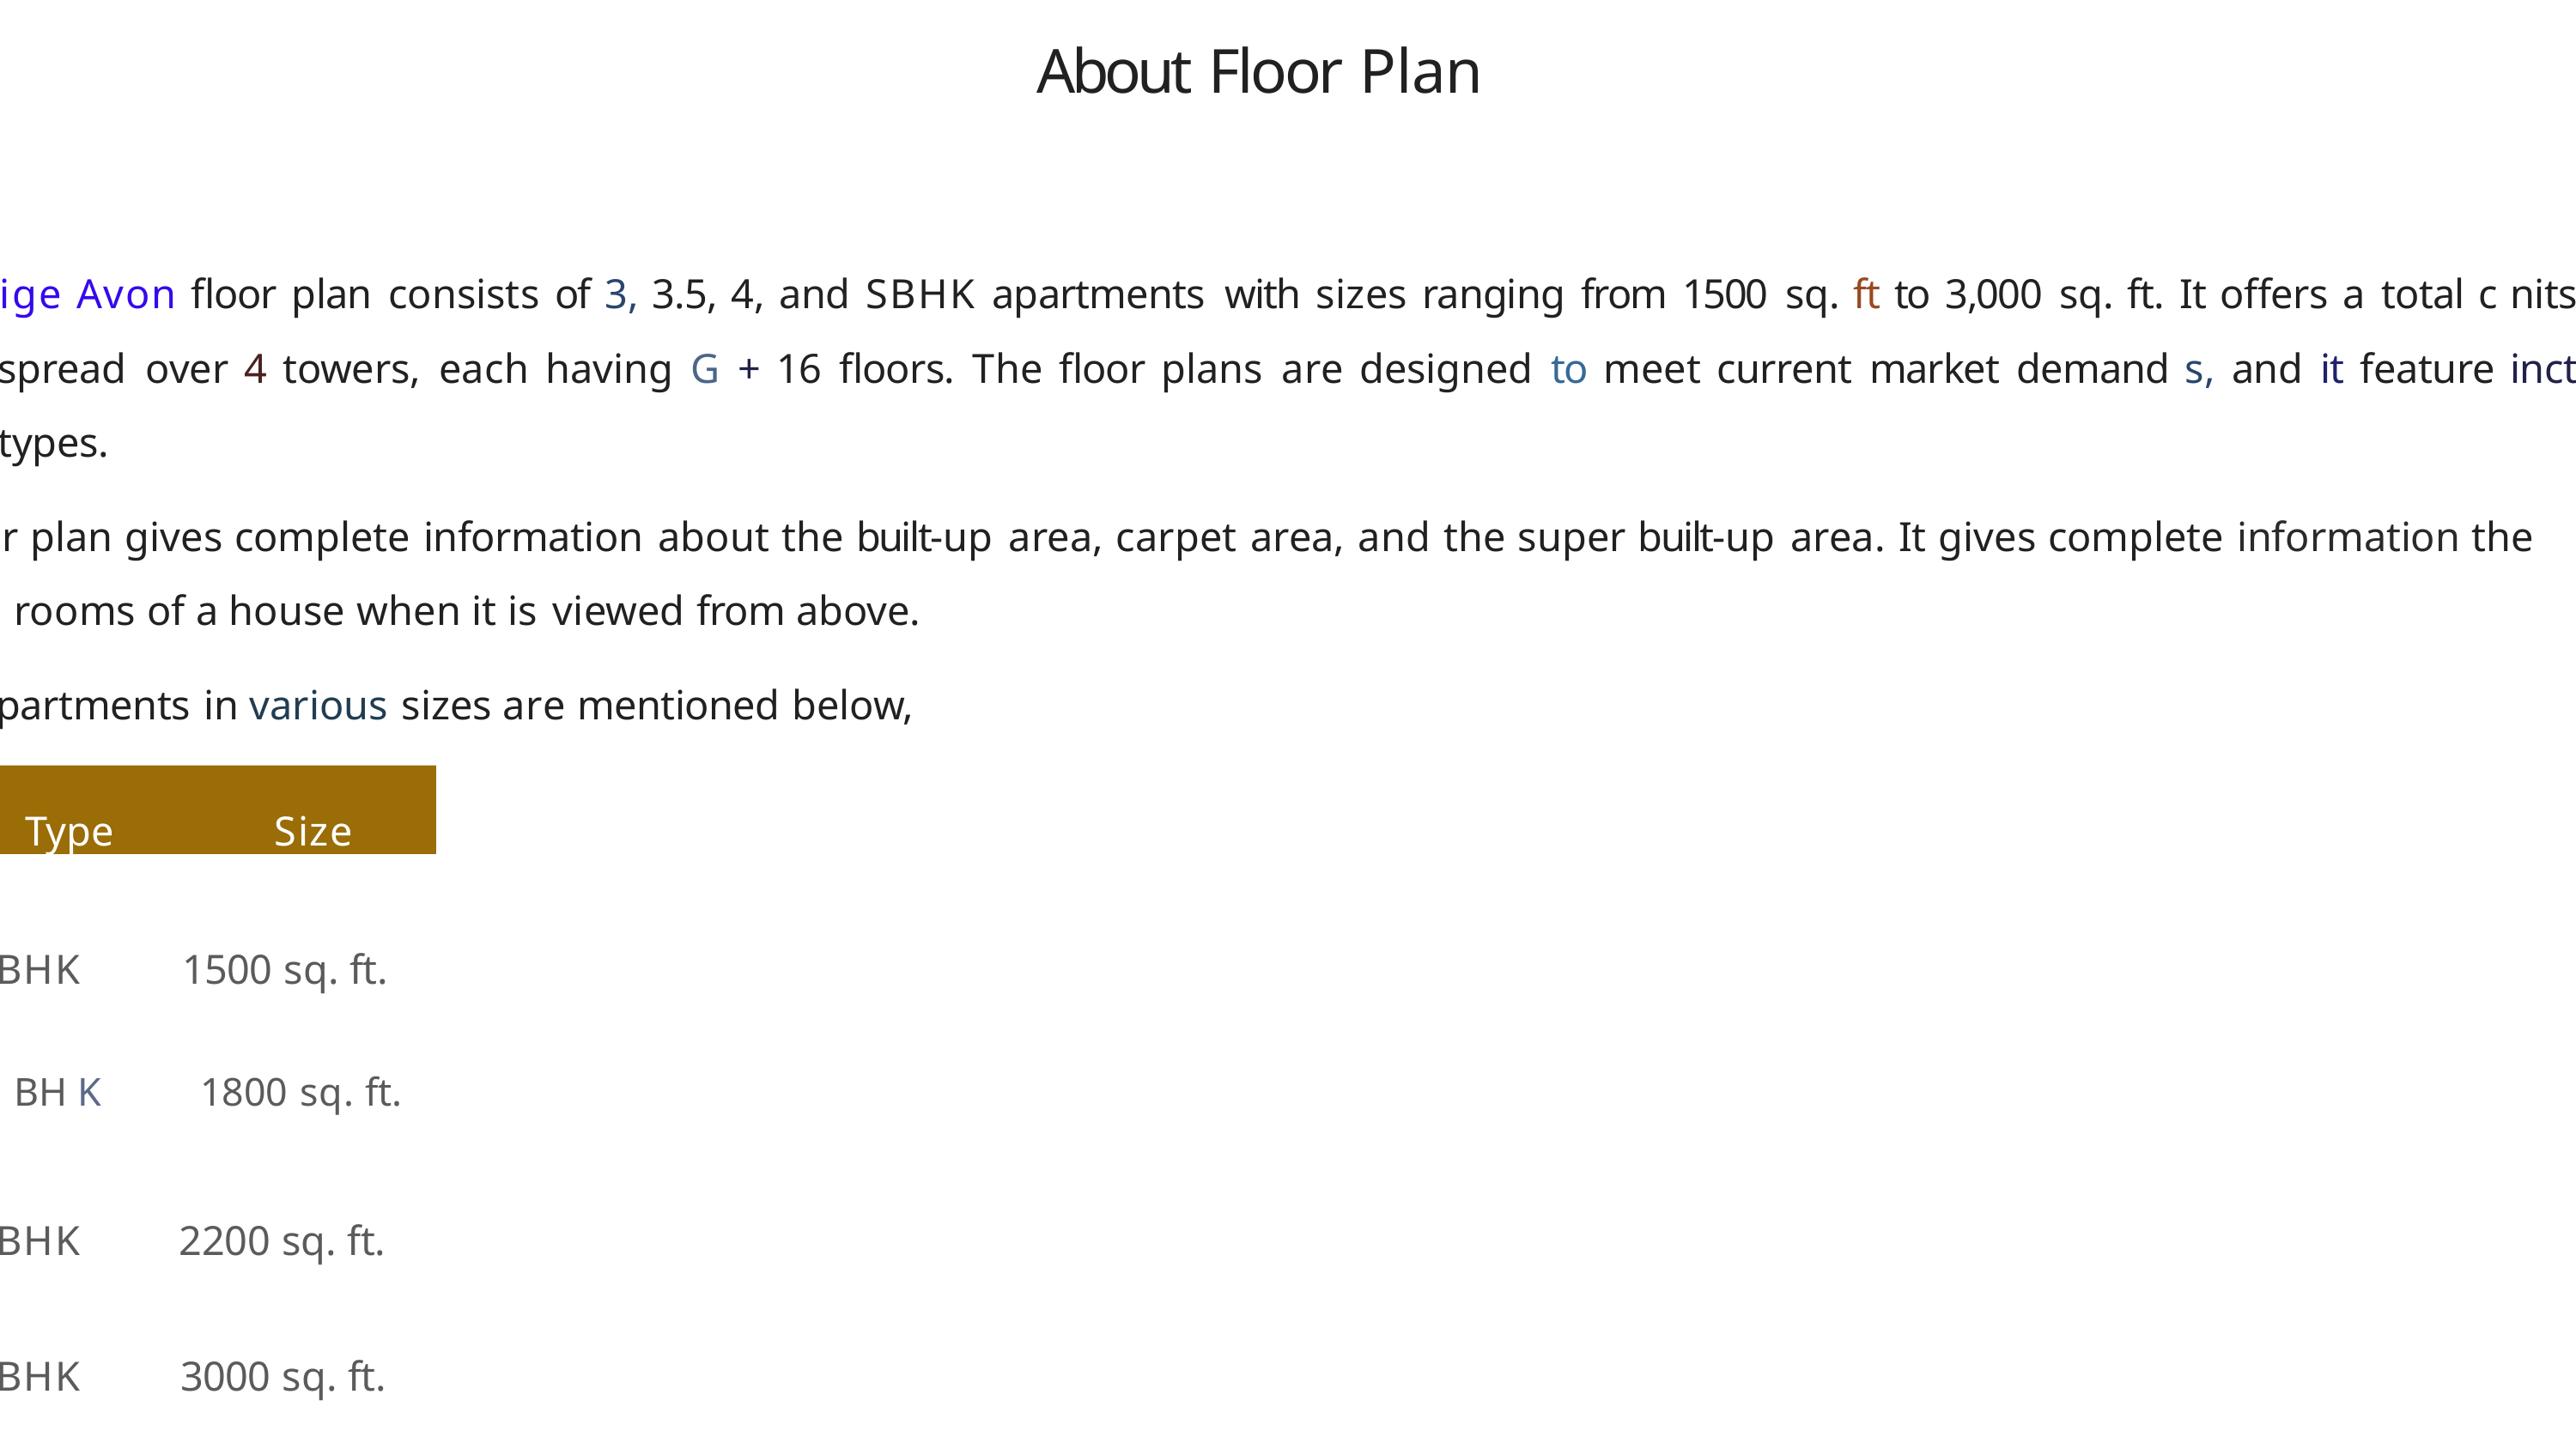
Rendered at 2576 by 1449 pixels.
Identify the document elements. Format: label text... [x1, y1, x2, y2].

text_box Type Size [0, 765, 436, 854]
text_box BHK 1500 sq. ft. BH K 1800 sq. ft. [0, 942, 406, 1114]
title About Floor Plan [902, 0, 1685, 240]
text_box ige Avon floor plan consists of 3, 3.5, 4, and SBHK apartments with sizes ranging from 1500 sq. ft to 3,000 sq. ft. It offers a total c nits spread over 4 towers, each having G + 16 floors. The floor plans are designed to meet current market demand s, and it feature inct types. r plan gives complete information about the built-up area, carpet area, and the super built-up area. It gives complete information the rooms of a house when it is viewed from above. partments in various sizes are mentioned below, [0, 240, 2576, 728]
text_box 2200 sq. ft. [177, 1212, 406, 1264]
text_box BHK [0, 1348, 84, 1399]
text_box BHK [0, 1212, 84, 1264]
text_box 3000 sq. ft. [179, 1348, 406, 1399]
